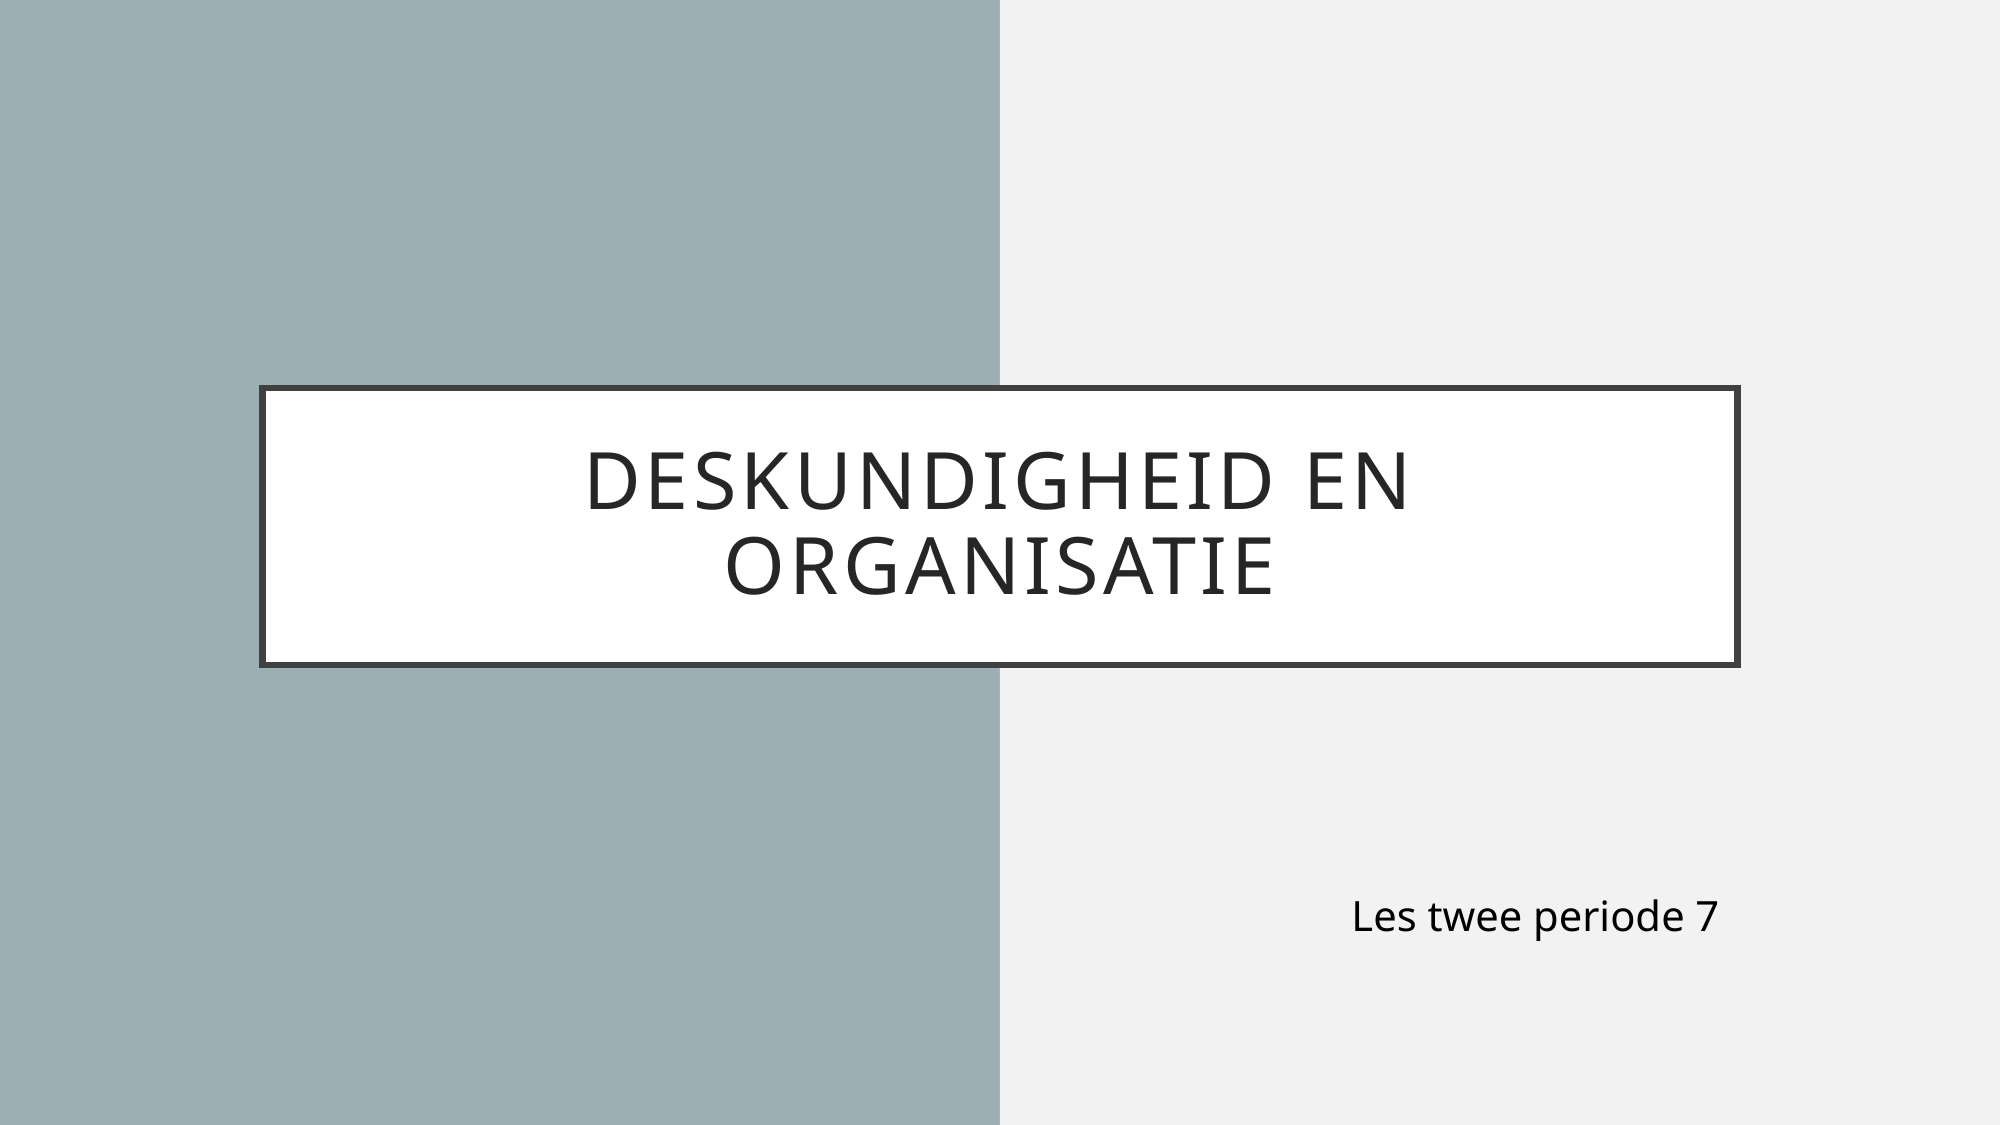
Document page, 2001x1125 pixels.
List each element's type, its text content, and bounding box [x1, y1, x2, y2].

text_box [999, 0, 2000, 1125]
title Deskundigheid en organisatie [259, 385, 1741, 668]
subtitle Les twee periode 7 [1079, 881, 1735, 1007]
